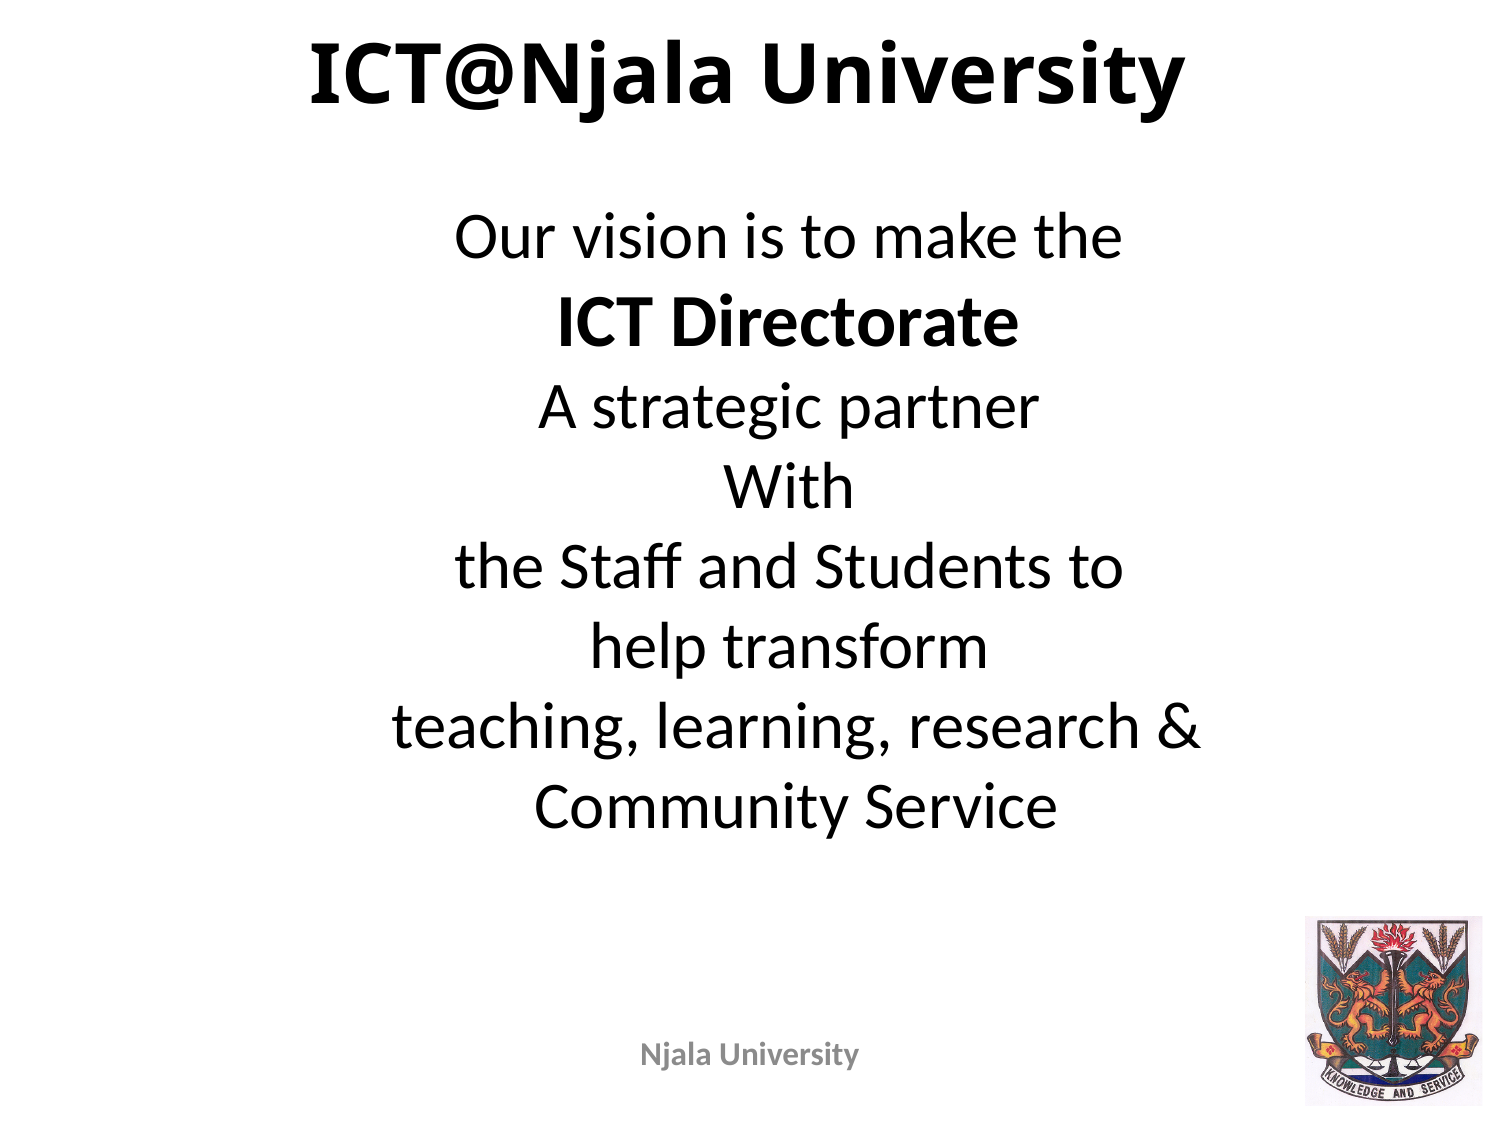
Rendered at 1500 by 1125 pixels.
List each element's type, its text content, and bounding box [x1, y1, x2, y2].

footer Njala University [360, 1022, 1140, 1083]
text_box Our vision is to make the ICT Directorate A strategic partner With the Staff and Students to help transform teaching, learning, research & Community Service [159, 184, 1435, 849]
title ICT@Njala University [143, 11, 1353, 129]
